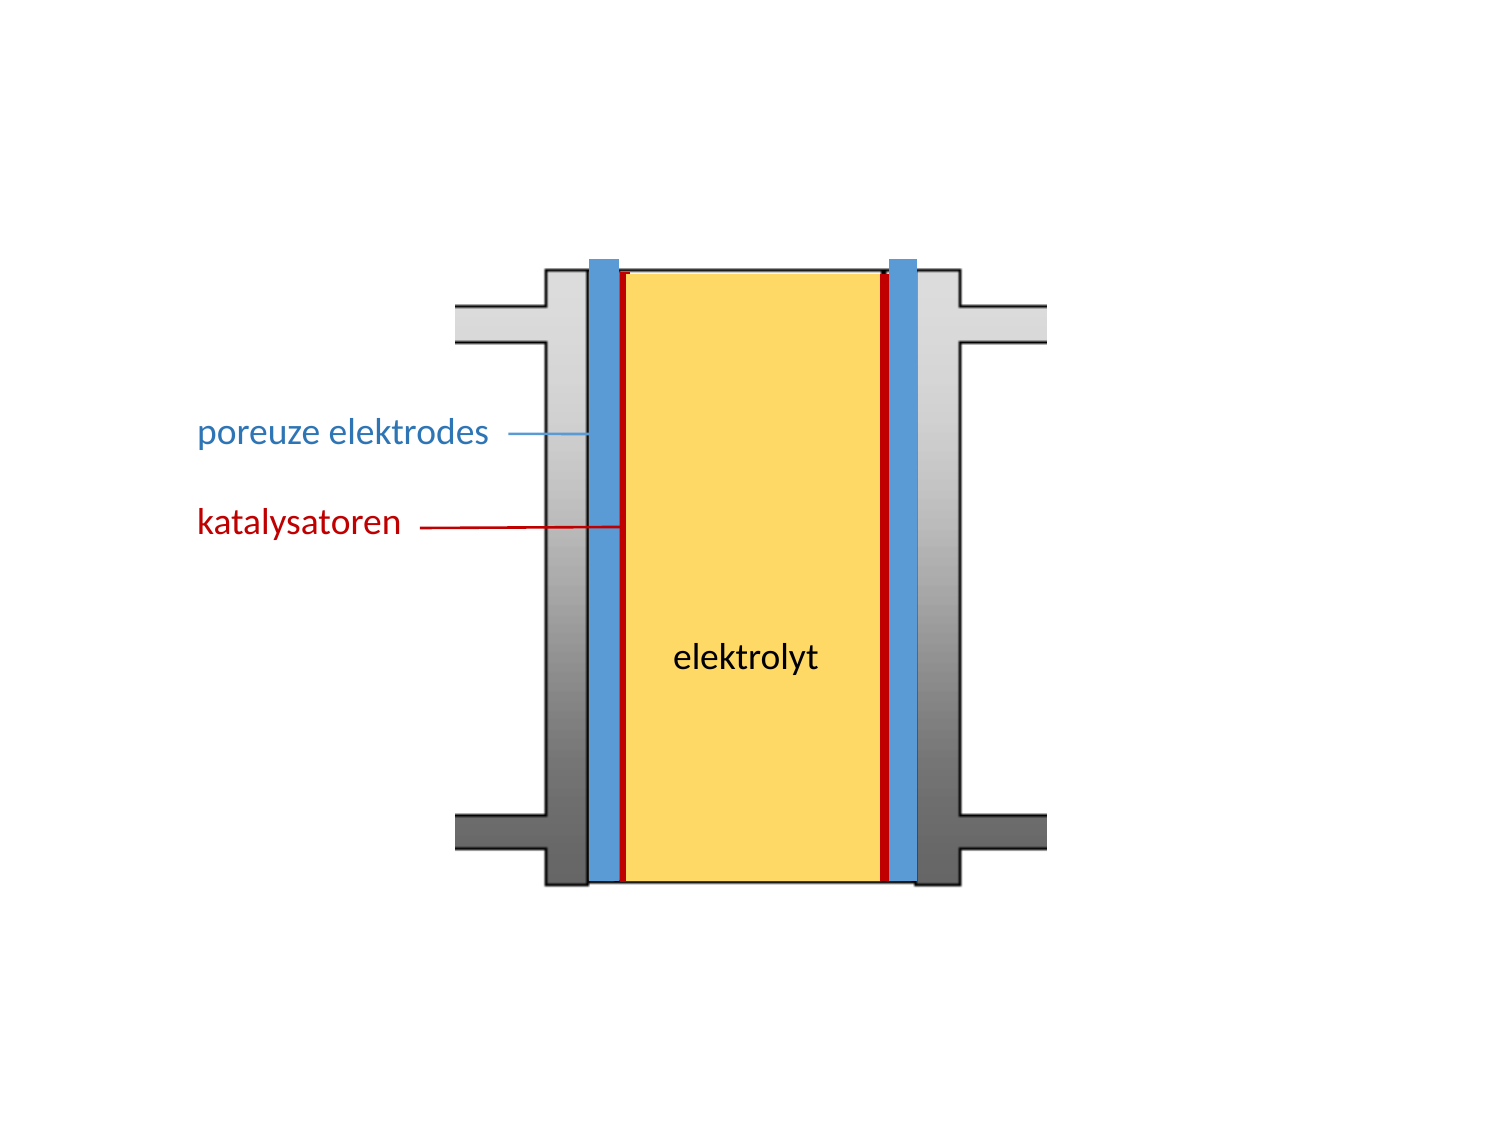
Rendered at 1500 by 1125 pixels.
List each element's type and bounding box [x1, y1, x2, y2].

text_box [71, 259, 1468, 900]
